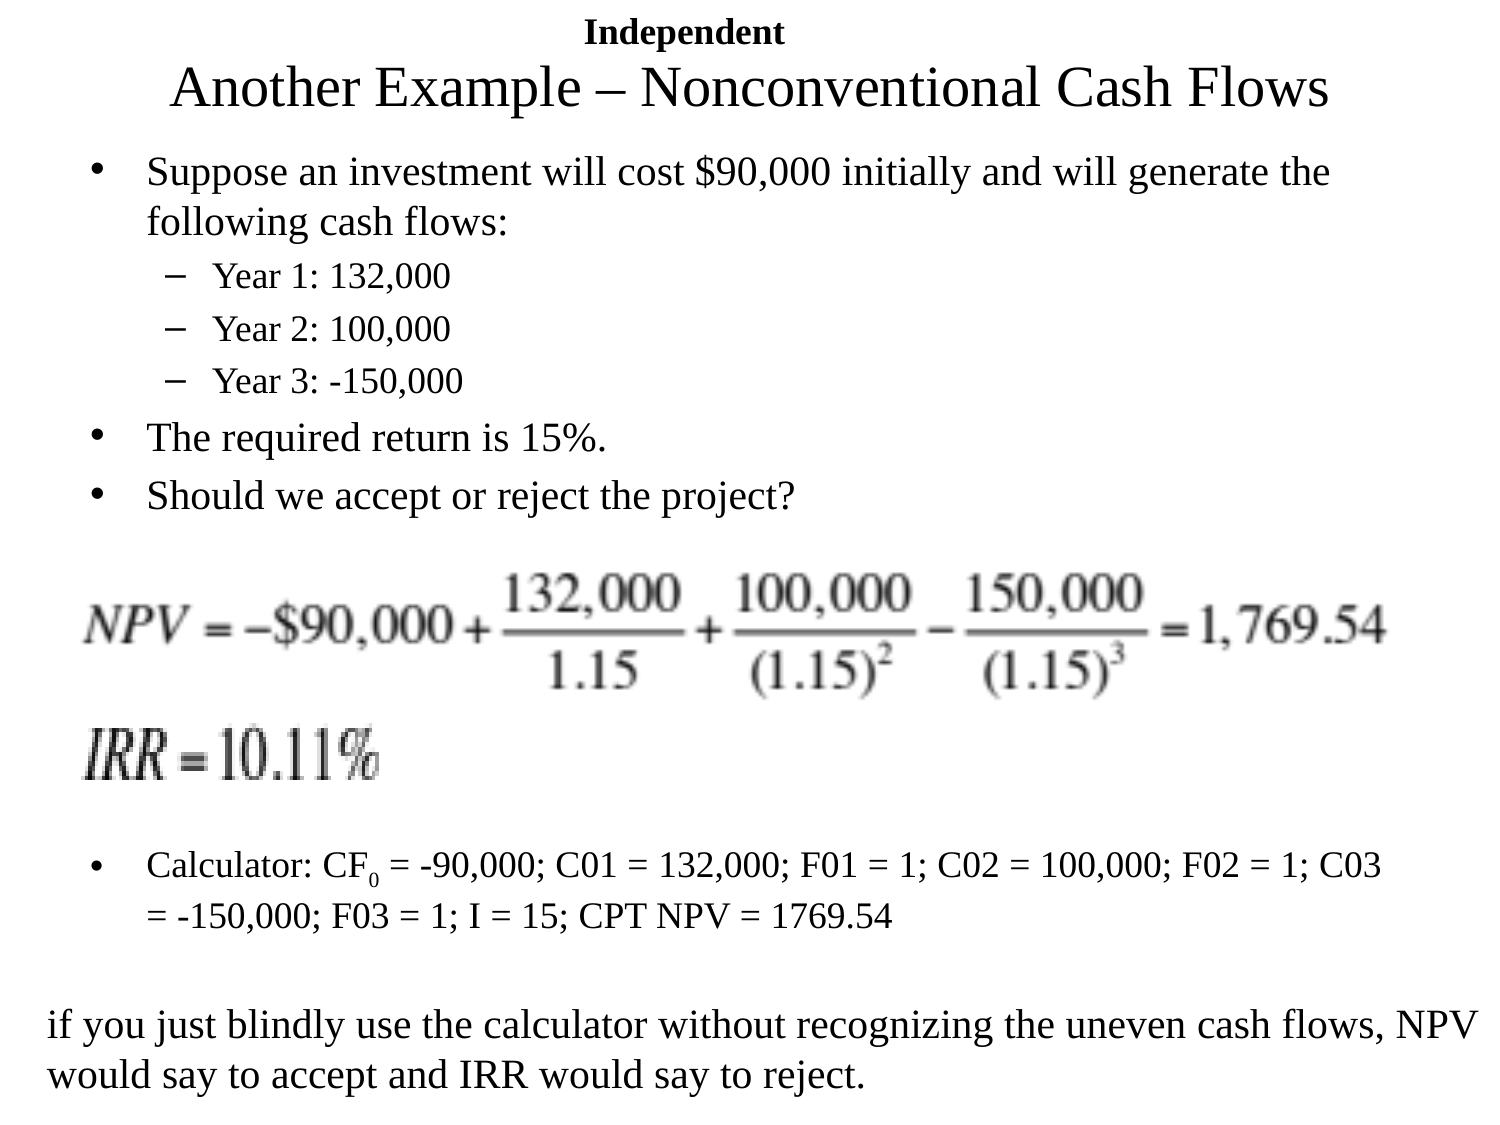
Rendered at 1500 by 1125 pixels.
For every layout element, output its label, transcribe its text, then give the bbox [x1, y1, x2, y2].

title Another Example – Nonconventional Cash Flows [75, 37, 1425, 130]
text_box Independent [568, 0, 810, 60]
list Suppose an investment will cost $90,000 initially and will generate the following cash flows: Year 1: 132,000 Year 2: 100,000 Year 3: -150,000 The required return is 15%. Should we accept or reject the project? Calculator: CF0 = -90,000; C01 = 132,000; F01 = 1; C02 = 100,000; F02 = 1; C03 = -150,000; F03 = 1; I = 15; CPT NPV = 1769.54 [75, 136, 1425, 989]
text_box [74, 709, 387, 792]
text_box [74, 557, 1395, 708]
text_box if you just blindly use the calculator without recognizing the uneven cash flows, NPV would say to accept and IRR would say to reject. [32, 989, 1500, 1105]
